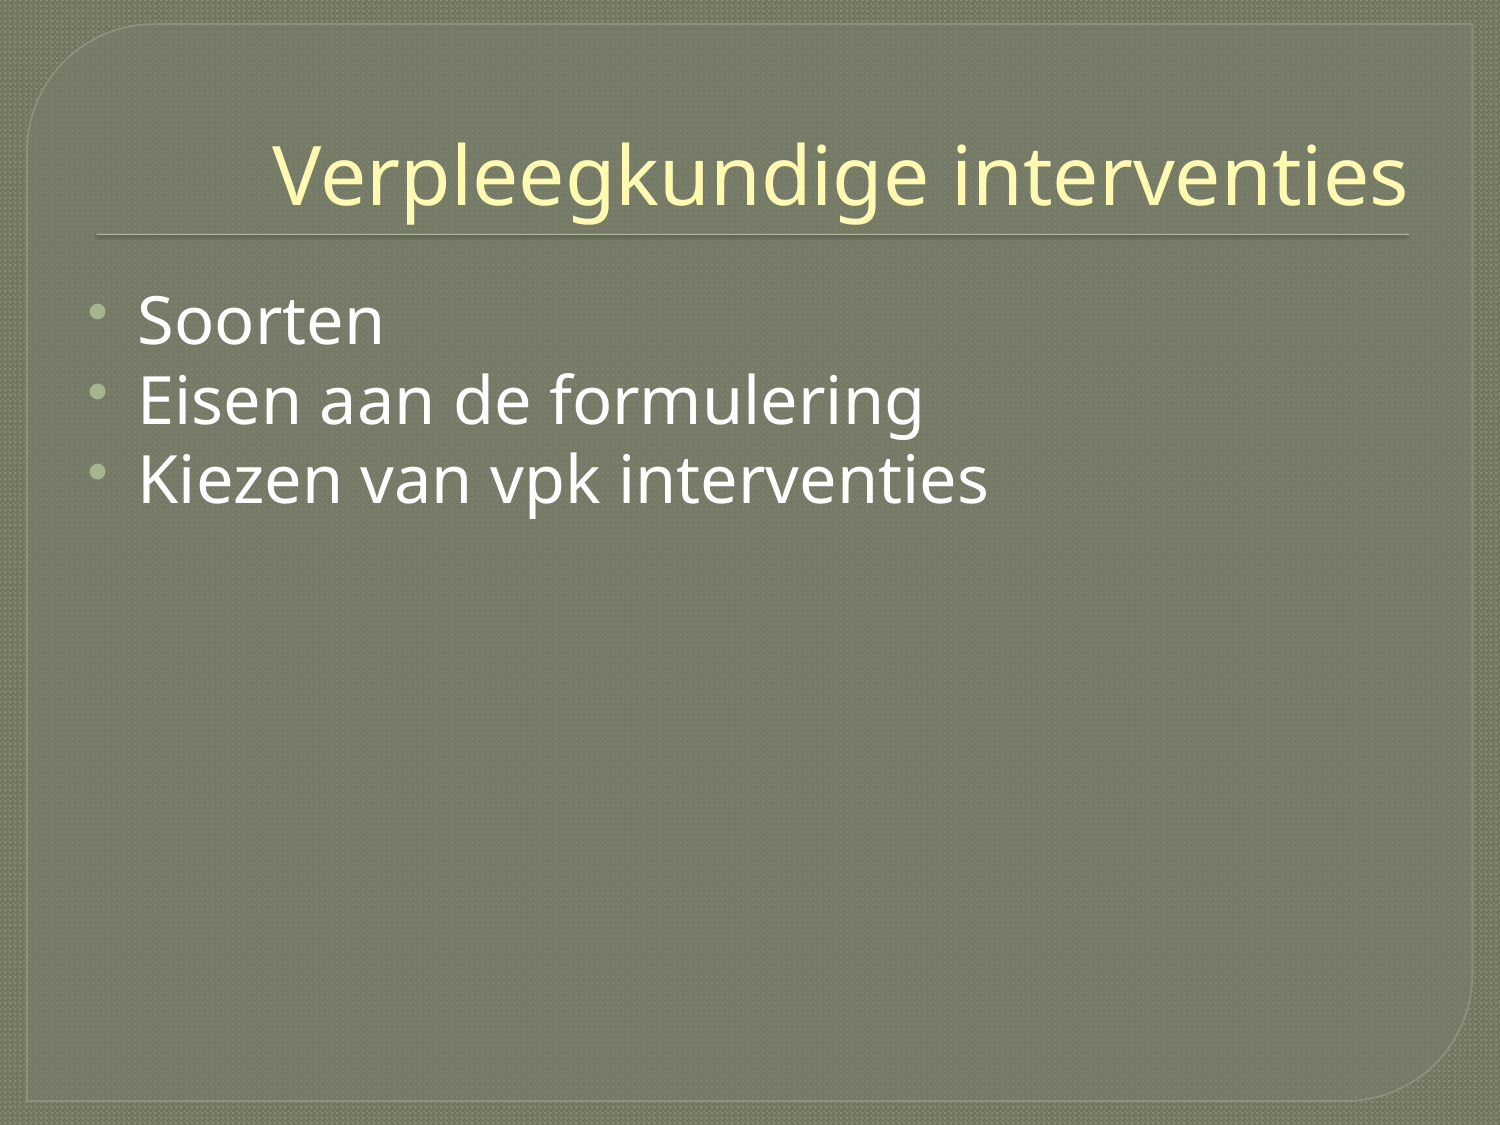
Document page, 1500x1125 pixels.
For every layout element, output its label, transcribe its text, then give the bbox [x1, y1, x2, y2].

title Verpleegkundige interventies [75, 41, 1425, 230]
list Soorten Eisen aan de formulering Kiezen van vpk interventies [75, 270, 1425, 1013]
